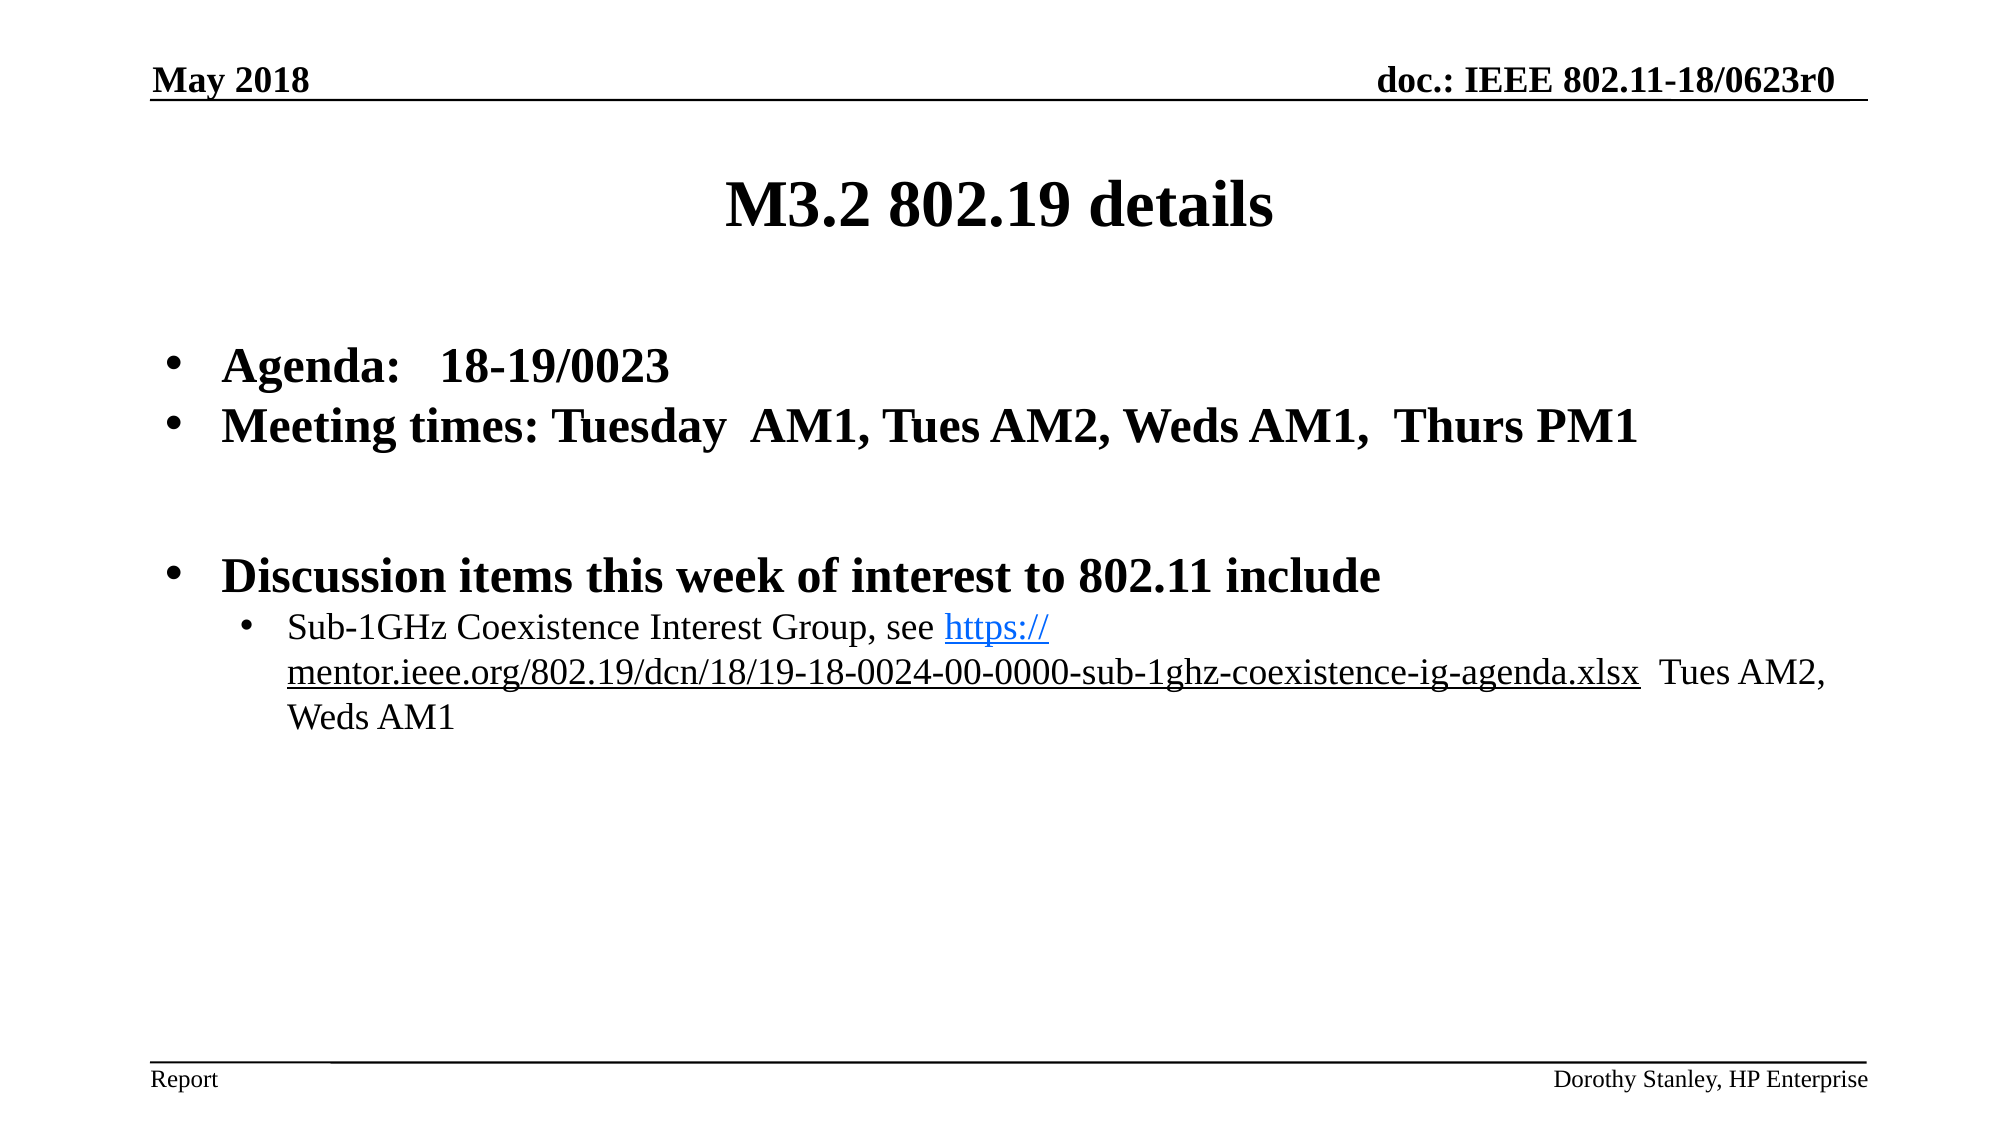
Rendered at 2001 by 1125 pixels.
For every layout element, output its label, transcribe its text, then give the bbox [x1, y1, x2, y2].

footer Dorothy Stanley, HP Enterprise [1512, 1061, 1869, 1093]
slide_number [152, 54, 406, 101]
title M3.2 802.19 details [150, 112, 1850, 288]
list Agenda: 18-19/0023 Meeting times: Tuesday AM1, Tues AM2, Weds AM1, Thurs PM1 Discussion items this week of interest to 802.11 include Sub-1GHz Coexistence Interest Group, see https://mentor.ieee.org/802.19/dcn/18/19-18-0024-00-0000-sub-1ghz-coexistence-ig-agenda.xlsx Tues AM2, Weds AM1 [150, 324, 1850, 1000]
